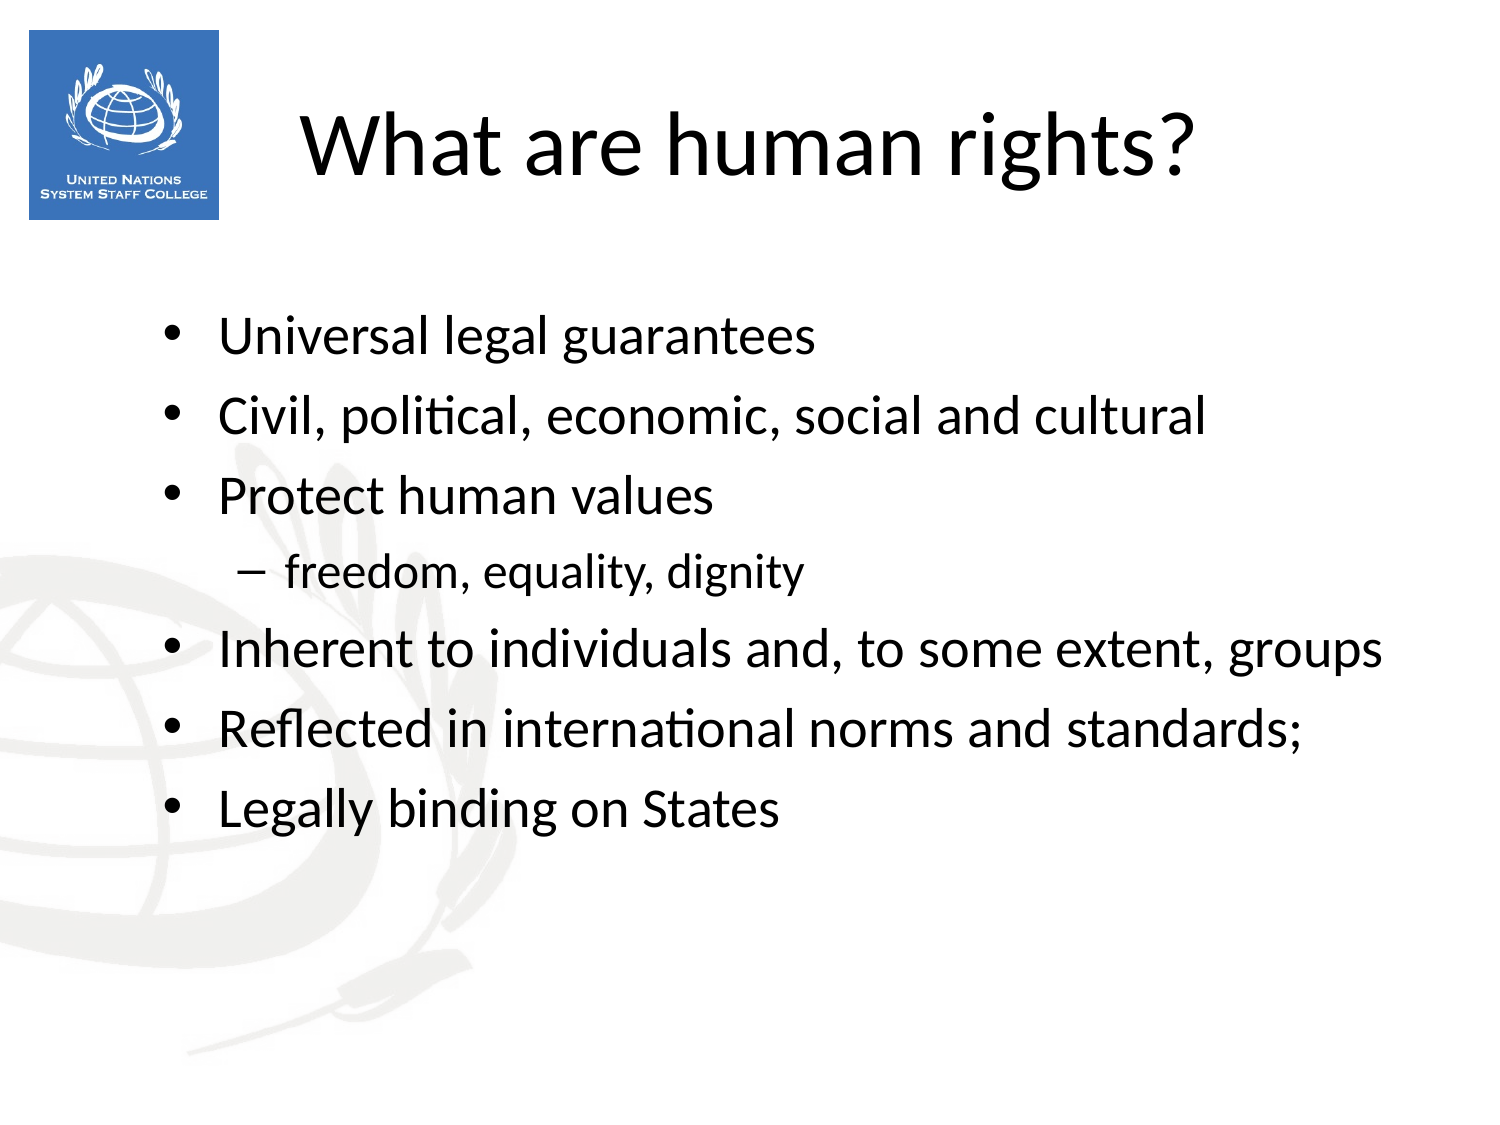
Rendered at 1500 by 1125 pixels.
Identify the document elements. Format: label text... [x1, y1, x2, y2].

picture [29, 30, 219, 220]
list Universal legal guarantees Civil, political, economic, social and cultural Protect human values freedom, equality, dignity Inherent to individuals and, to some extent, groups Reflected in international norms and standards; Legally binding on States [147, 290, 1423, 967]
title What are human rights? [74, 44, 1426, 233]
